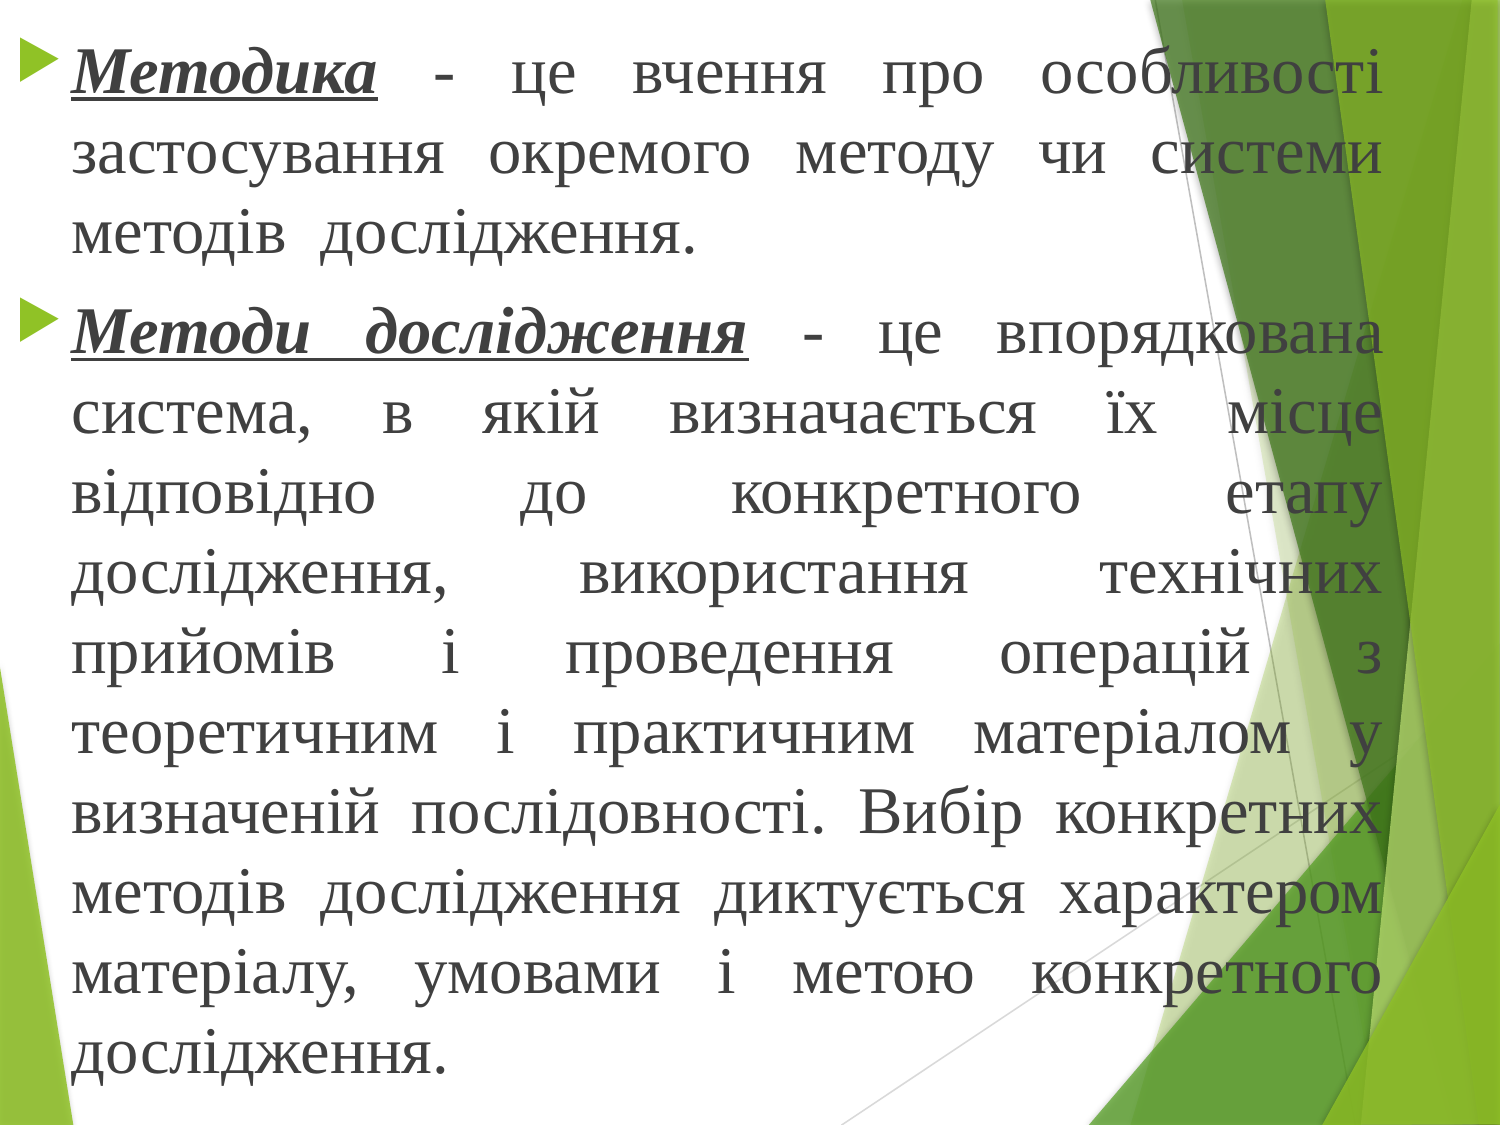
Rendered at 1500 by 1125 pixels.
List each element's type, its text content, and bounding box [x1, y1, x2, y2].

list Методика - це вчення про особливості застосування окремого методу чи системи методів дослідження. Методи дослідження - це впорядкована система, в якій визначається їх місце відповідно до конкретного етапу дослідження, використання технічних прийомів і проведення операцій з теоретичним і практичним матеріалом у визначеній послідовності. Вибір конкретних методів дослідження диктується характером матеріалу, умовами і метою конкретного дослідження. [0, 19, 1400, 1125]
